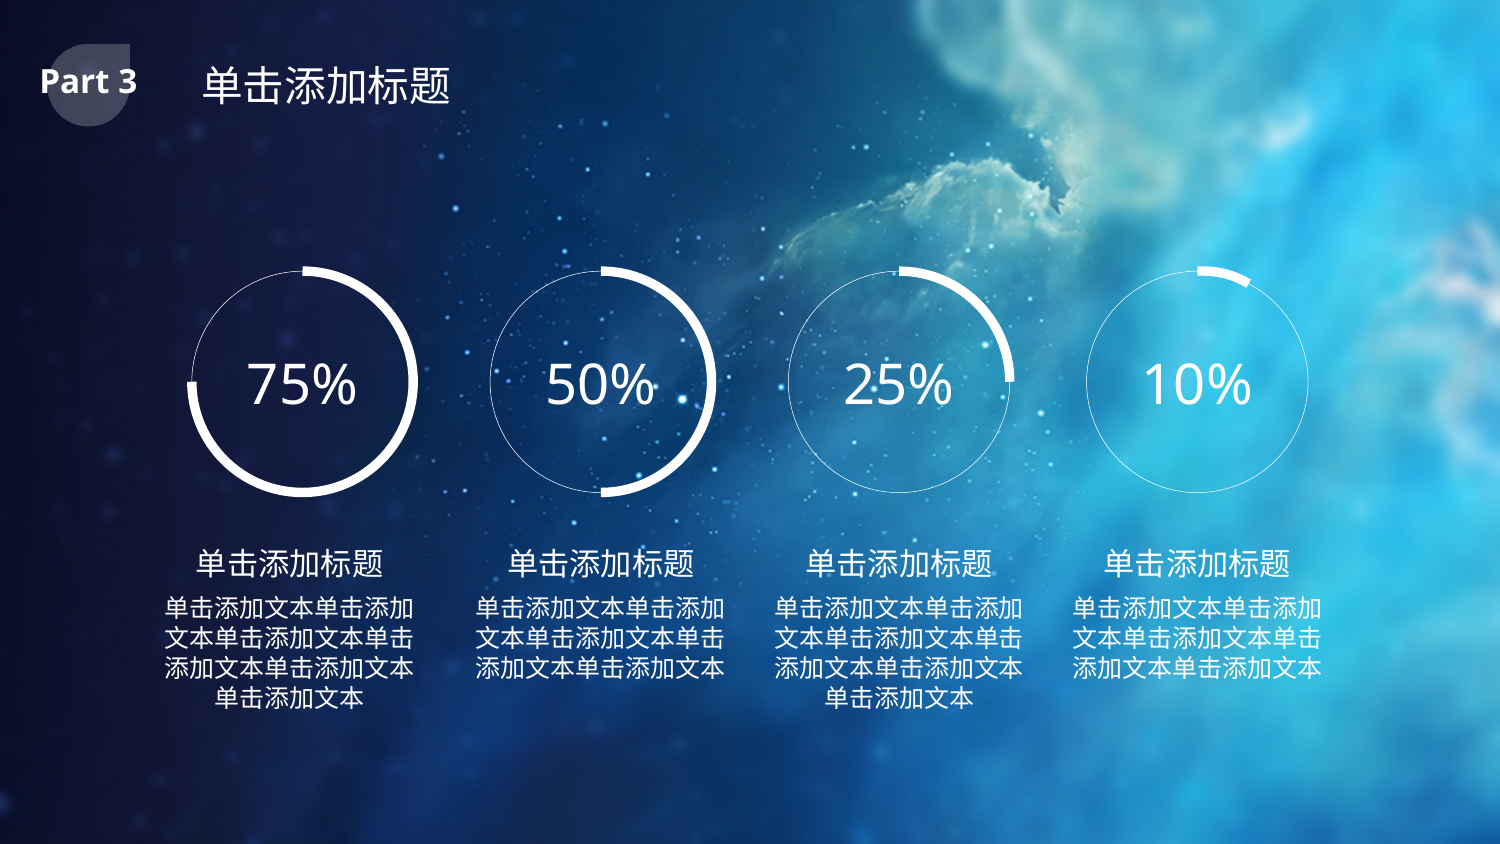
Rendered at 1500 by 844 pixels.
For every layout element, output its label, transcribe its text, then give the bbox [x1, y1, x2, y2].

text_box 单击添加标题 单击添加文本单击添加 文本单击添加文本单击 添加文本单击添加文本 单击添加文本 [149, 536, 430, 720]
text_box 单击添加标题 单击添加文本单击添加 文本单击添加文本单击 添加文本单击添加文本 [460, 536, 741, 690]
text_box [22, 43, 154, 127]
picture [0, 0, 1500, 844]
text_box [1197, 269, 1250, 285]
text_box 75% [190, 270, 302, 381]
text_box 50% [489, 270, 600, 494]
text_box 10% [1085, 270, 1310, 494]
text_box 单击添加标题 单击添加文本单击添加 文本单击添加文本单击 添加文本单击添加文本 单击添加文本 [759, 536, 1039, 720]
text_box [899, 270, 1011, 382]
text_box 单击添加标题 [186, 52, 467, 118]
text_box [190, 270, 415, 494]
text_box 单击添加标题 单击添加文本单击添加 文本单击添加文本单击 添加文本单击添加文本 [1057, 536, 1338, 690]
text_box 25% [787, 270, 1011, 494]
text_box [600, 270, 713, 494]
